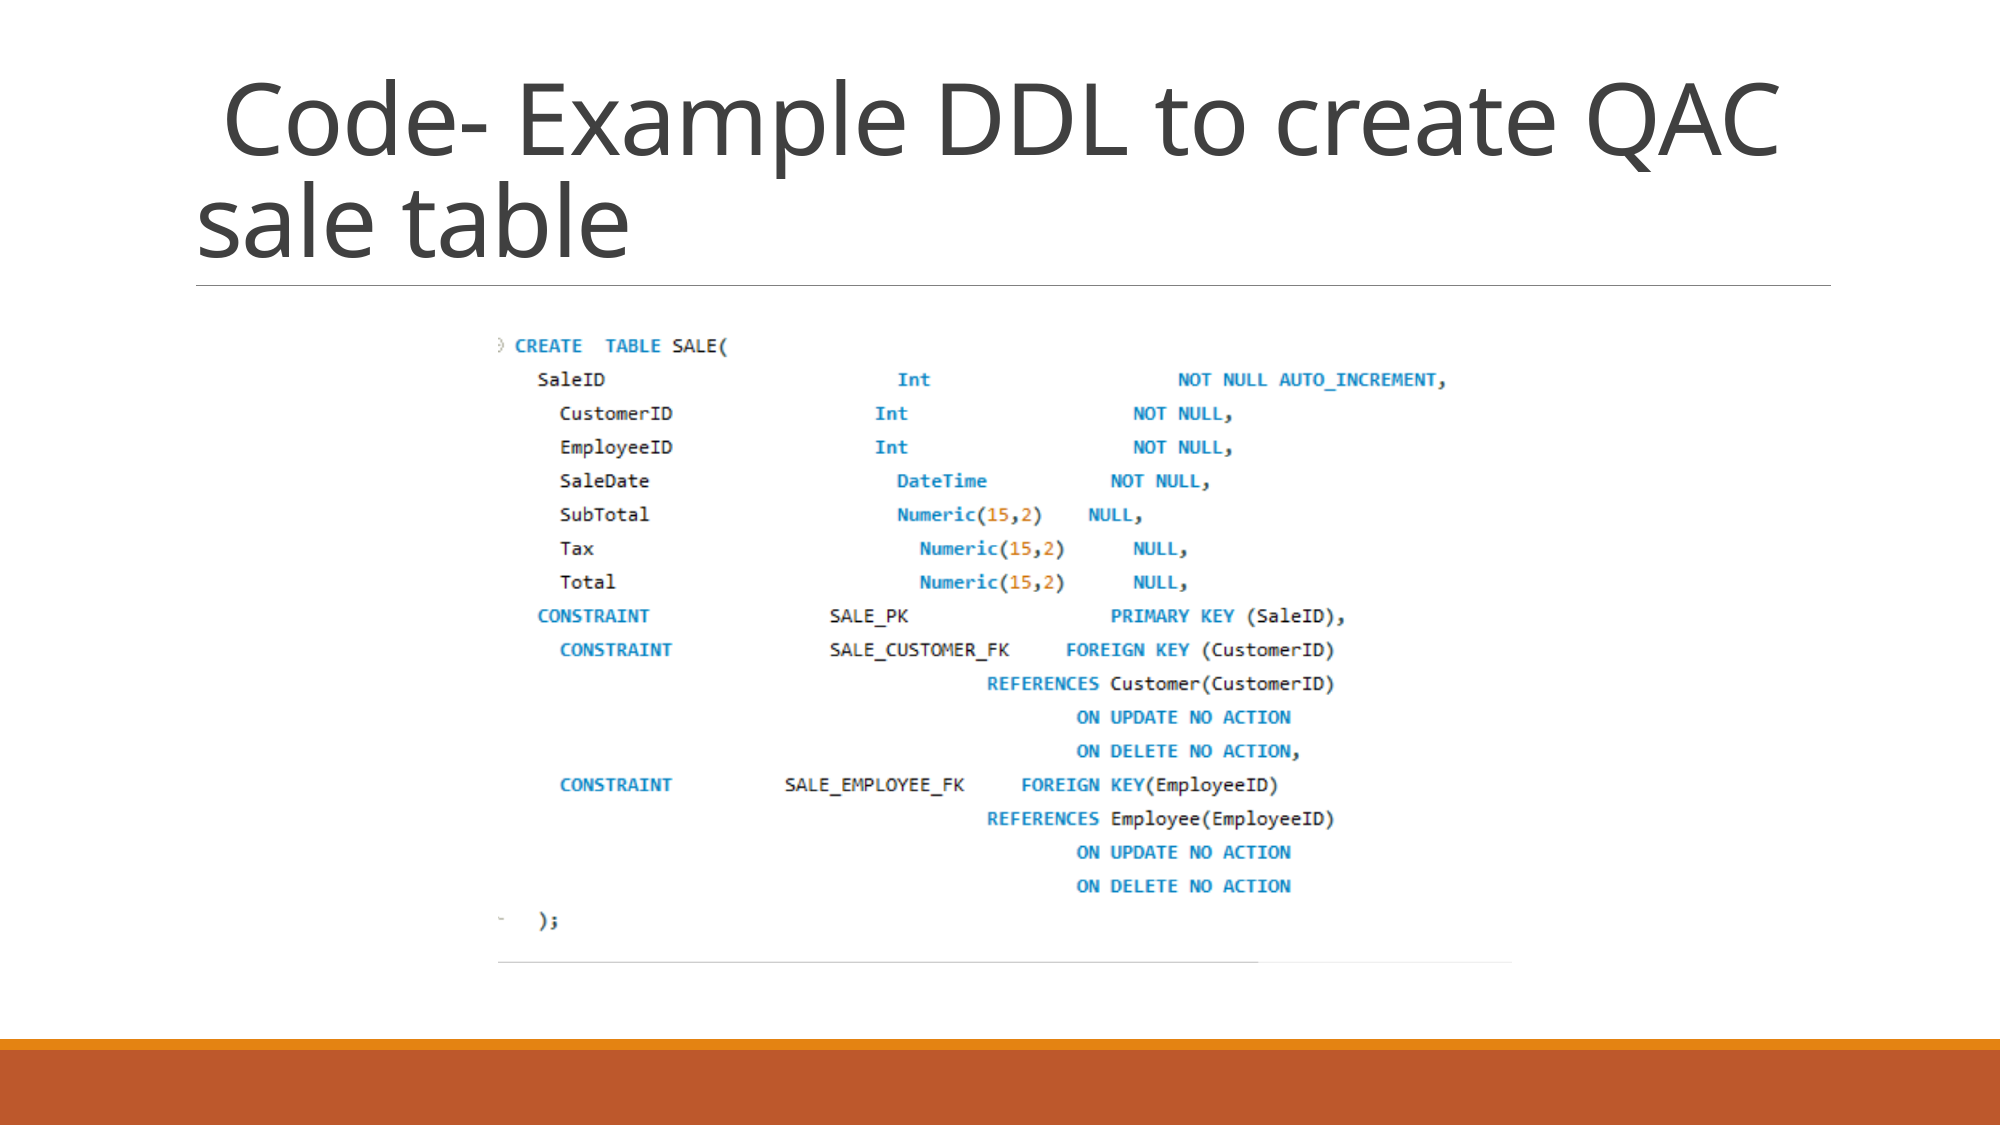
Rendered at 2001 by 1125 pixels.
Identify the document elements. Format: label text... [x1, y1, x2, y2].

title Code- Example DDL to create QAC sale table [180, 47, 1830, 285]
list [497, 302, 1513, 964]
